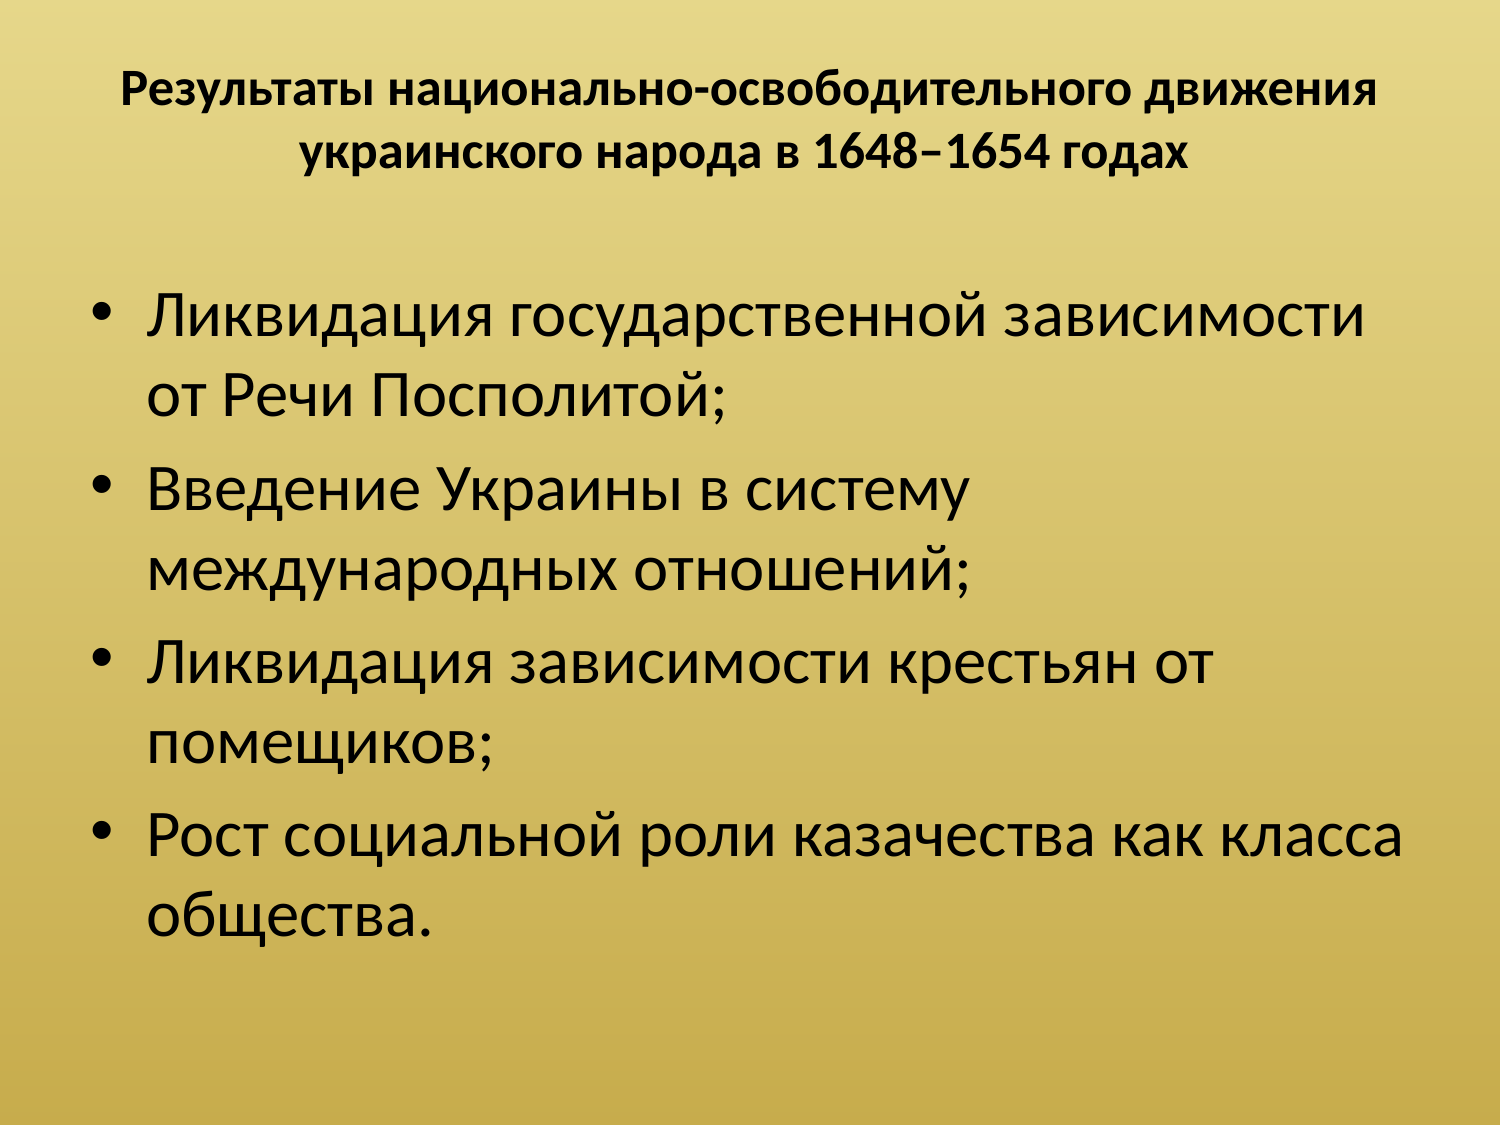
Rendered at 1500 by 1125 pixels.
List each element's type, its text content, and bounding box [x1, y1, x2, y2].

title Результаты национально-освободительного движения украинского народа в 1648–1654 годах [75, 45, 1425, 233]
list Ликвидация государственной зависимости от Речи Посполитой; Введение Украины в систему международных отношений; Ликвидация зависимости крестьян от помещиков; Рост социальной роли казачества как класса общества. [75, 262, 1425, 1005]
